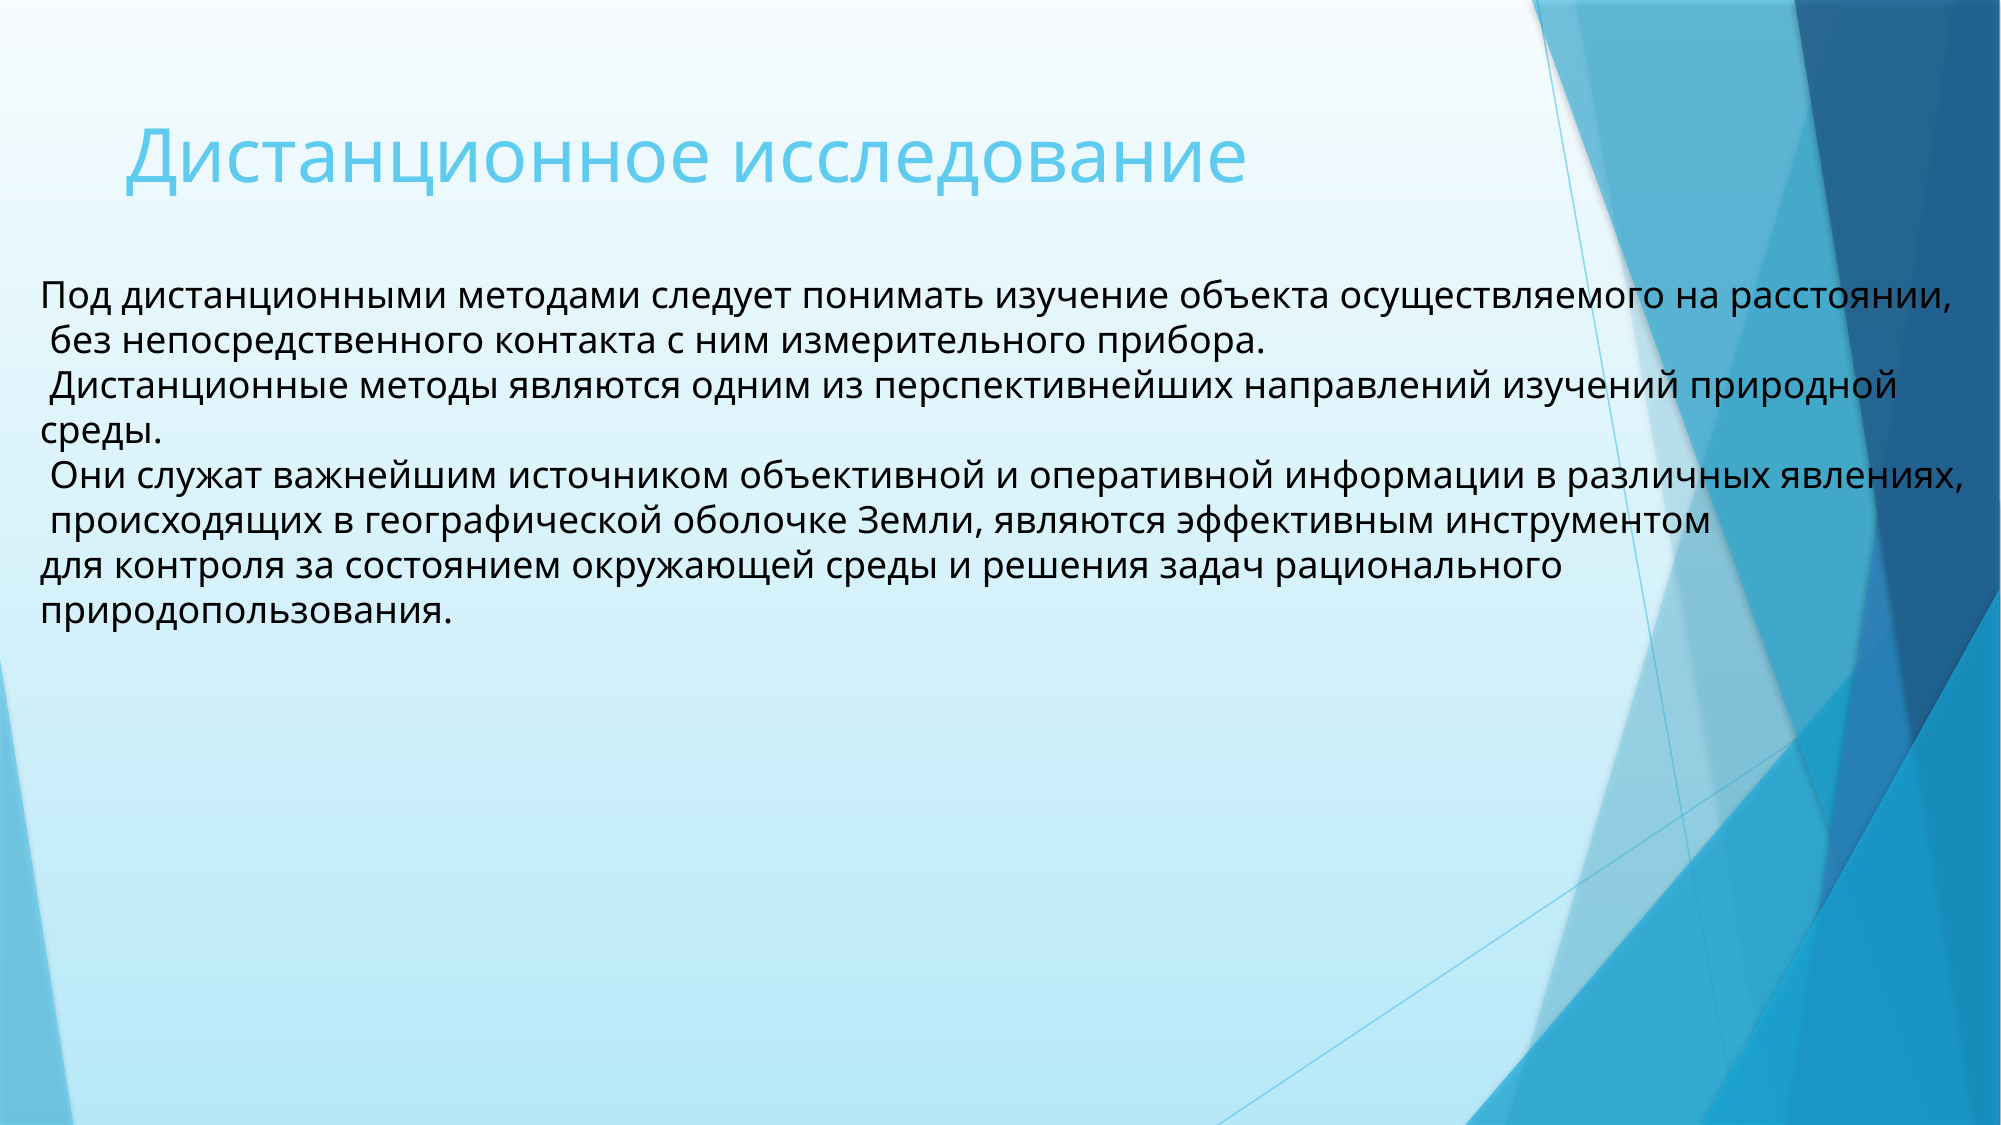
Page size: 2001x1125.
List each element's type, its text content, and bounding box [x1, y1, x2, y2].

text_box Под дистанционными методами следует понимать изучение объекта осуществляемого на расстоянии, без непосредственного контакта с ним измерительного прибора. Дистанционные методы являются одним из перспективнейших направлений изучений природной среды. Они служат важнейшим источником объективной и оперативной информации в различных явлениях, происходящих в географической оболочке Земли, являются эффективным инструментом для контроля за состоянием окружающей среды и решения задач рационального природопользования. [24, 263, 1994, 638]
title Дистанционное исследование [111, 99, 1522, 263]
